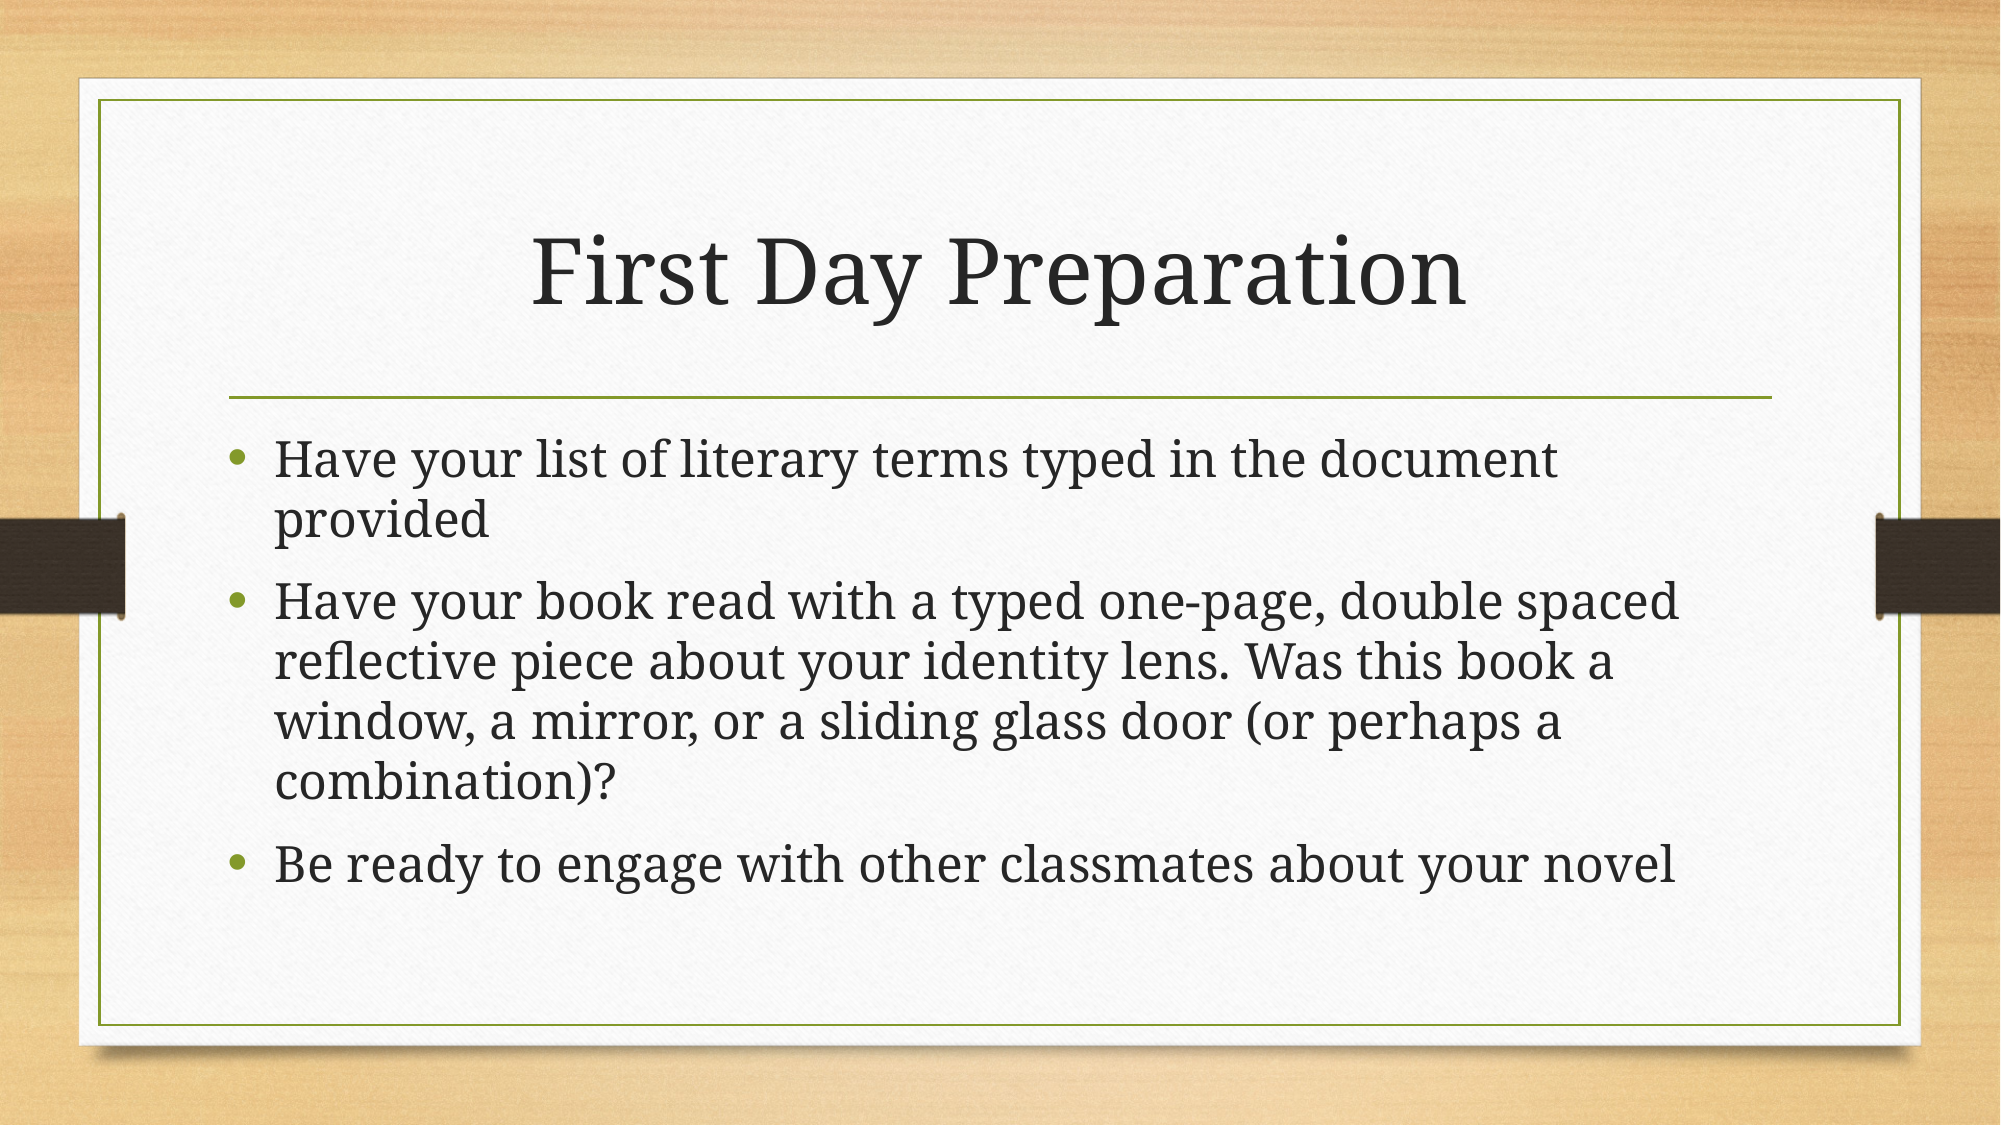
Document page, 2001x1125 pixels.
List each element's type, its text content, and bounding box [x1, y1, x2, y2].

picture [0, 0, 2001, 1125]
title First Day Preparation [212, 161, 1788, 375]
list Have your list of literary terms typed in the document provided Have your book read with a typed one-page, double spaced reflective piece about your identity lens. Was this book a window, a mirror, or a sliding glass door (or perhaps a combination)? Be ready to engage with other classmates about your novel [212, 419, 1788, 964]
